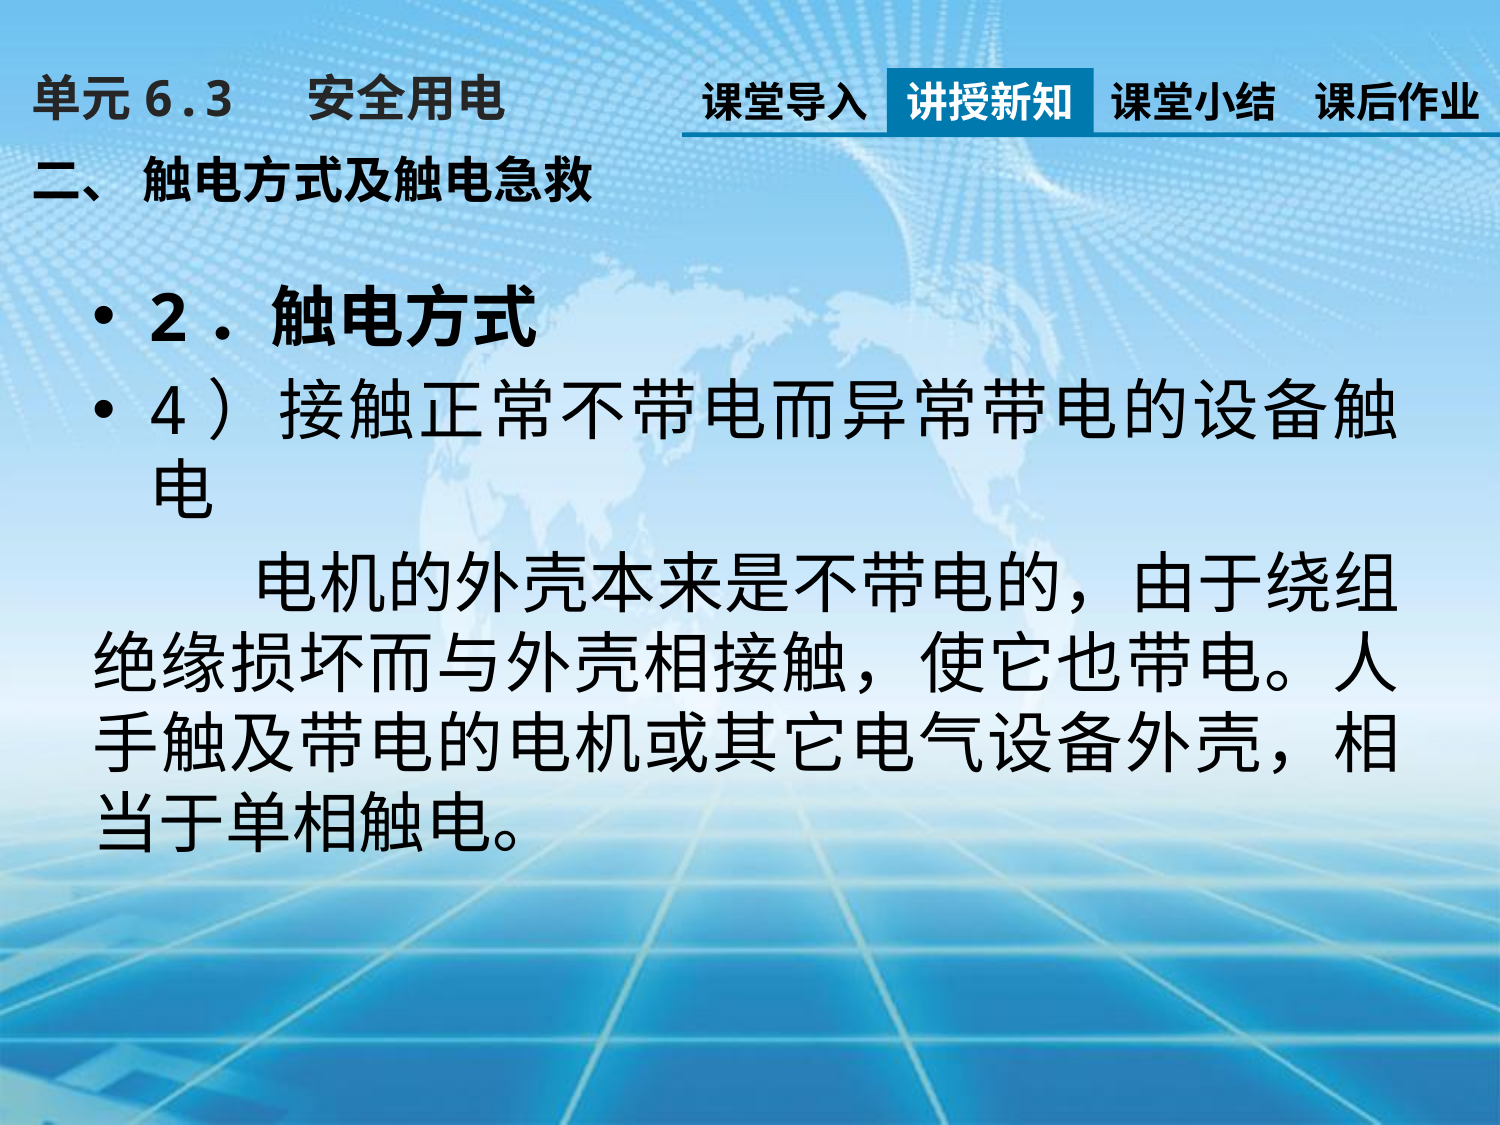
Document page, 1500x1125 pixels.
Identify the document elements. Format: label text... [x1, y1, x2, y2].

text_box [16, 59, 1500, 135]
text_box 二、 触电方式及触电急救 [17, 140, 767, 276]
picture [0, 0, 1500, 1125]
text_box 2．触电方式 4）接触正常不带电而异常带电的设备触电 电机的外壳本来是不带电的，由于绕组绝缘损坏而与外壳相接触，使它也带电。人手触及带电的电机或其它电气设备外壳，相当于单相触电。 [77, 267, 1415, 847]
